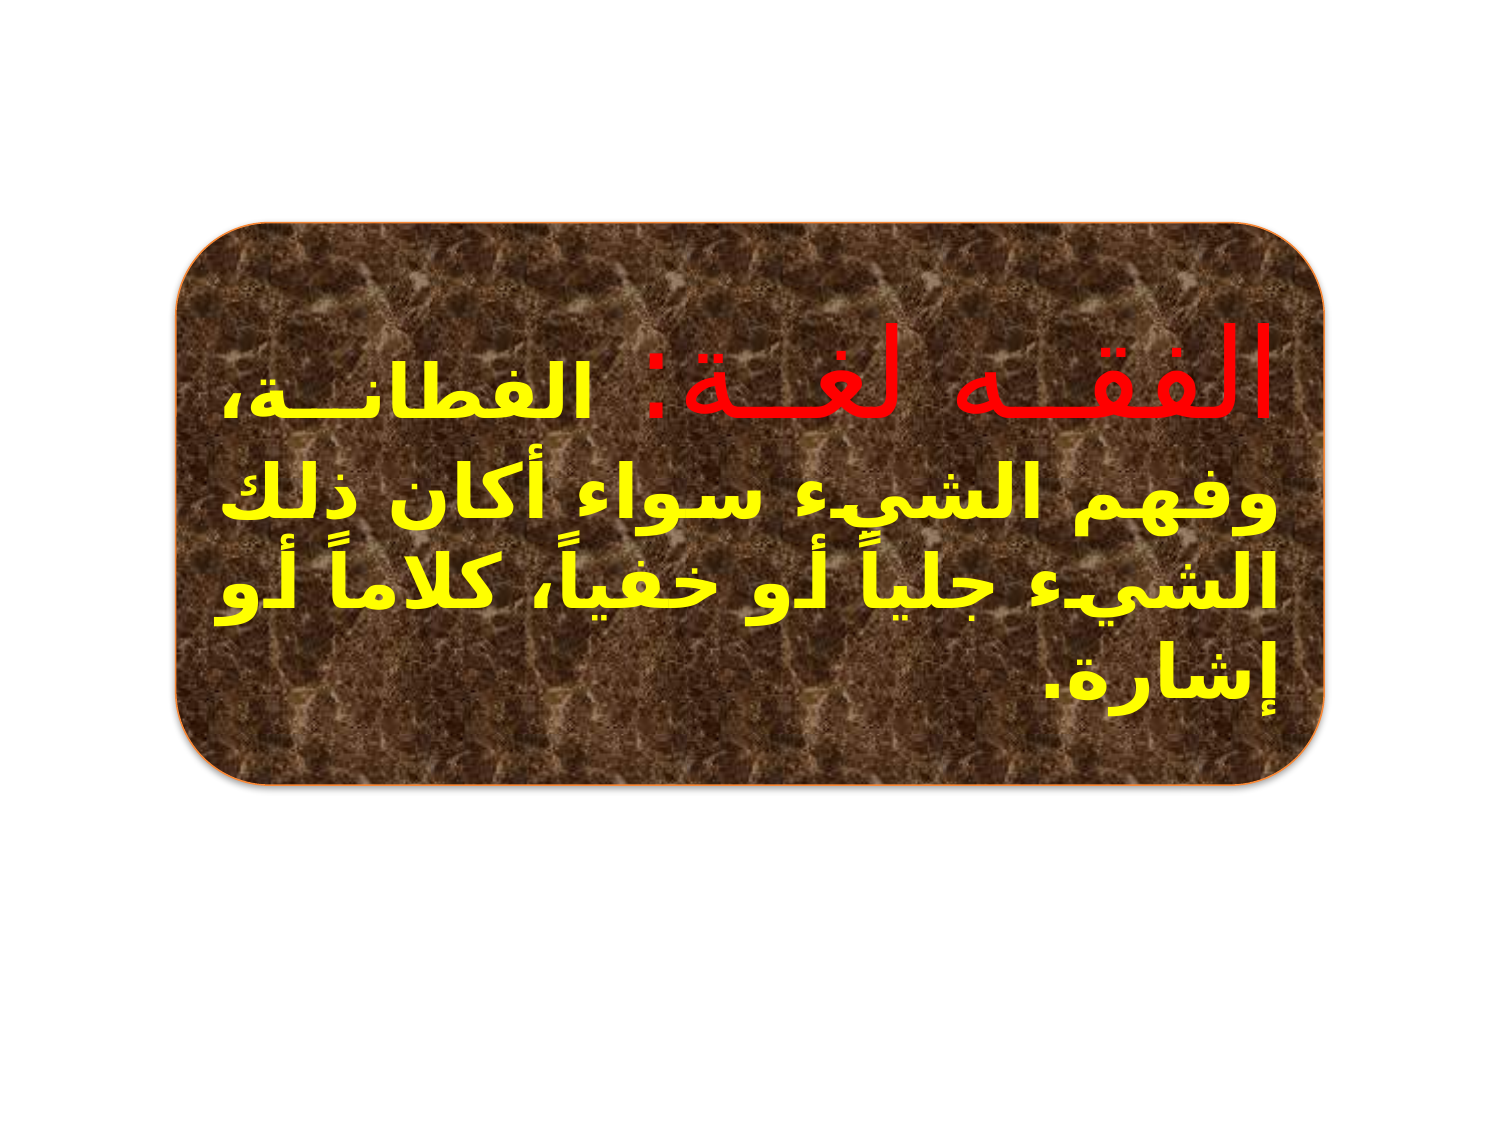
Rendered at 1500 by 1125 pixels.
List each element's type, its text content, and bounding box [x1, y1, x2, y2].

text_box الفقه لغة: الفطانة، وفهم الشيء سواء أكان ذلك الشيء جلياً أو خفياً، كلاماً أو إشارة. [174, 221, 1325, 786]
